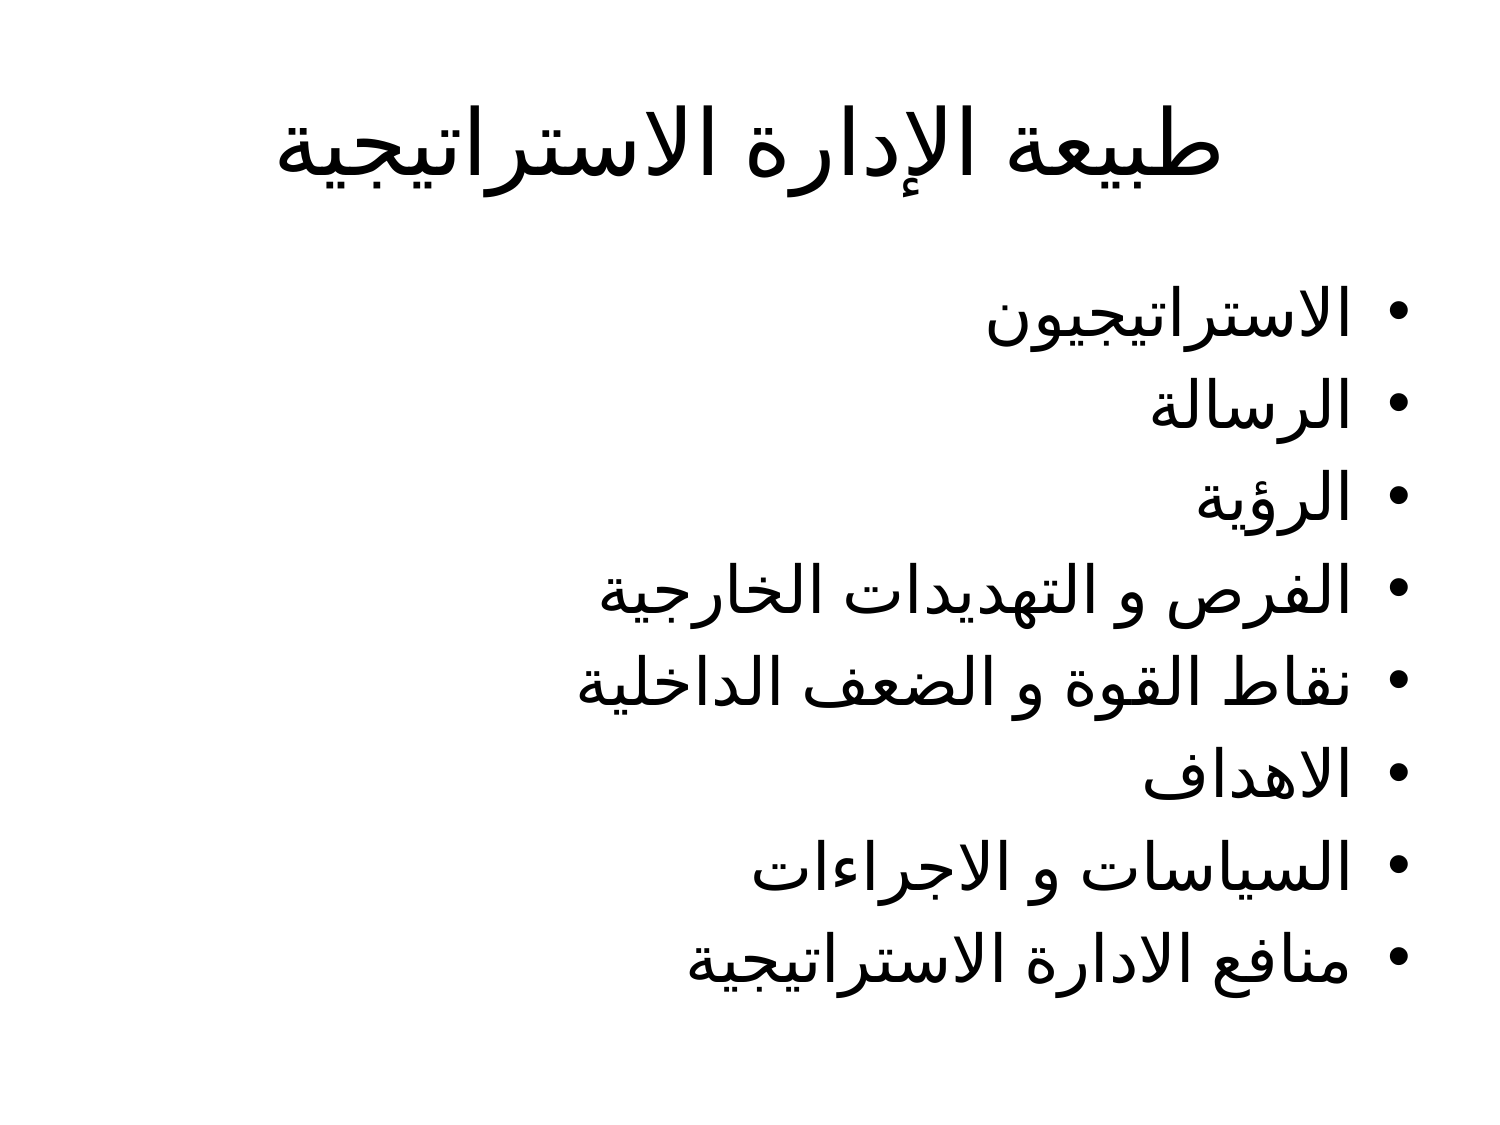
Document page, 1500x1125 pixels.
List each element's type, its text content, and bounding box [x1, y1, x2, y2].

list الاستراتيجيون الرسالة الرؤية الفرص و التهديدات الخارجية نقاط القوة و الضعف الداخلية الاهداف السياسات و الاجراءات منافع الادارة الاستراتيجية [75, 262, 1425, 1005]
title طبيعة الإدارة الاستراتيجية [75, 45, 1425, 233]
